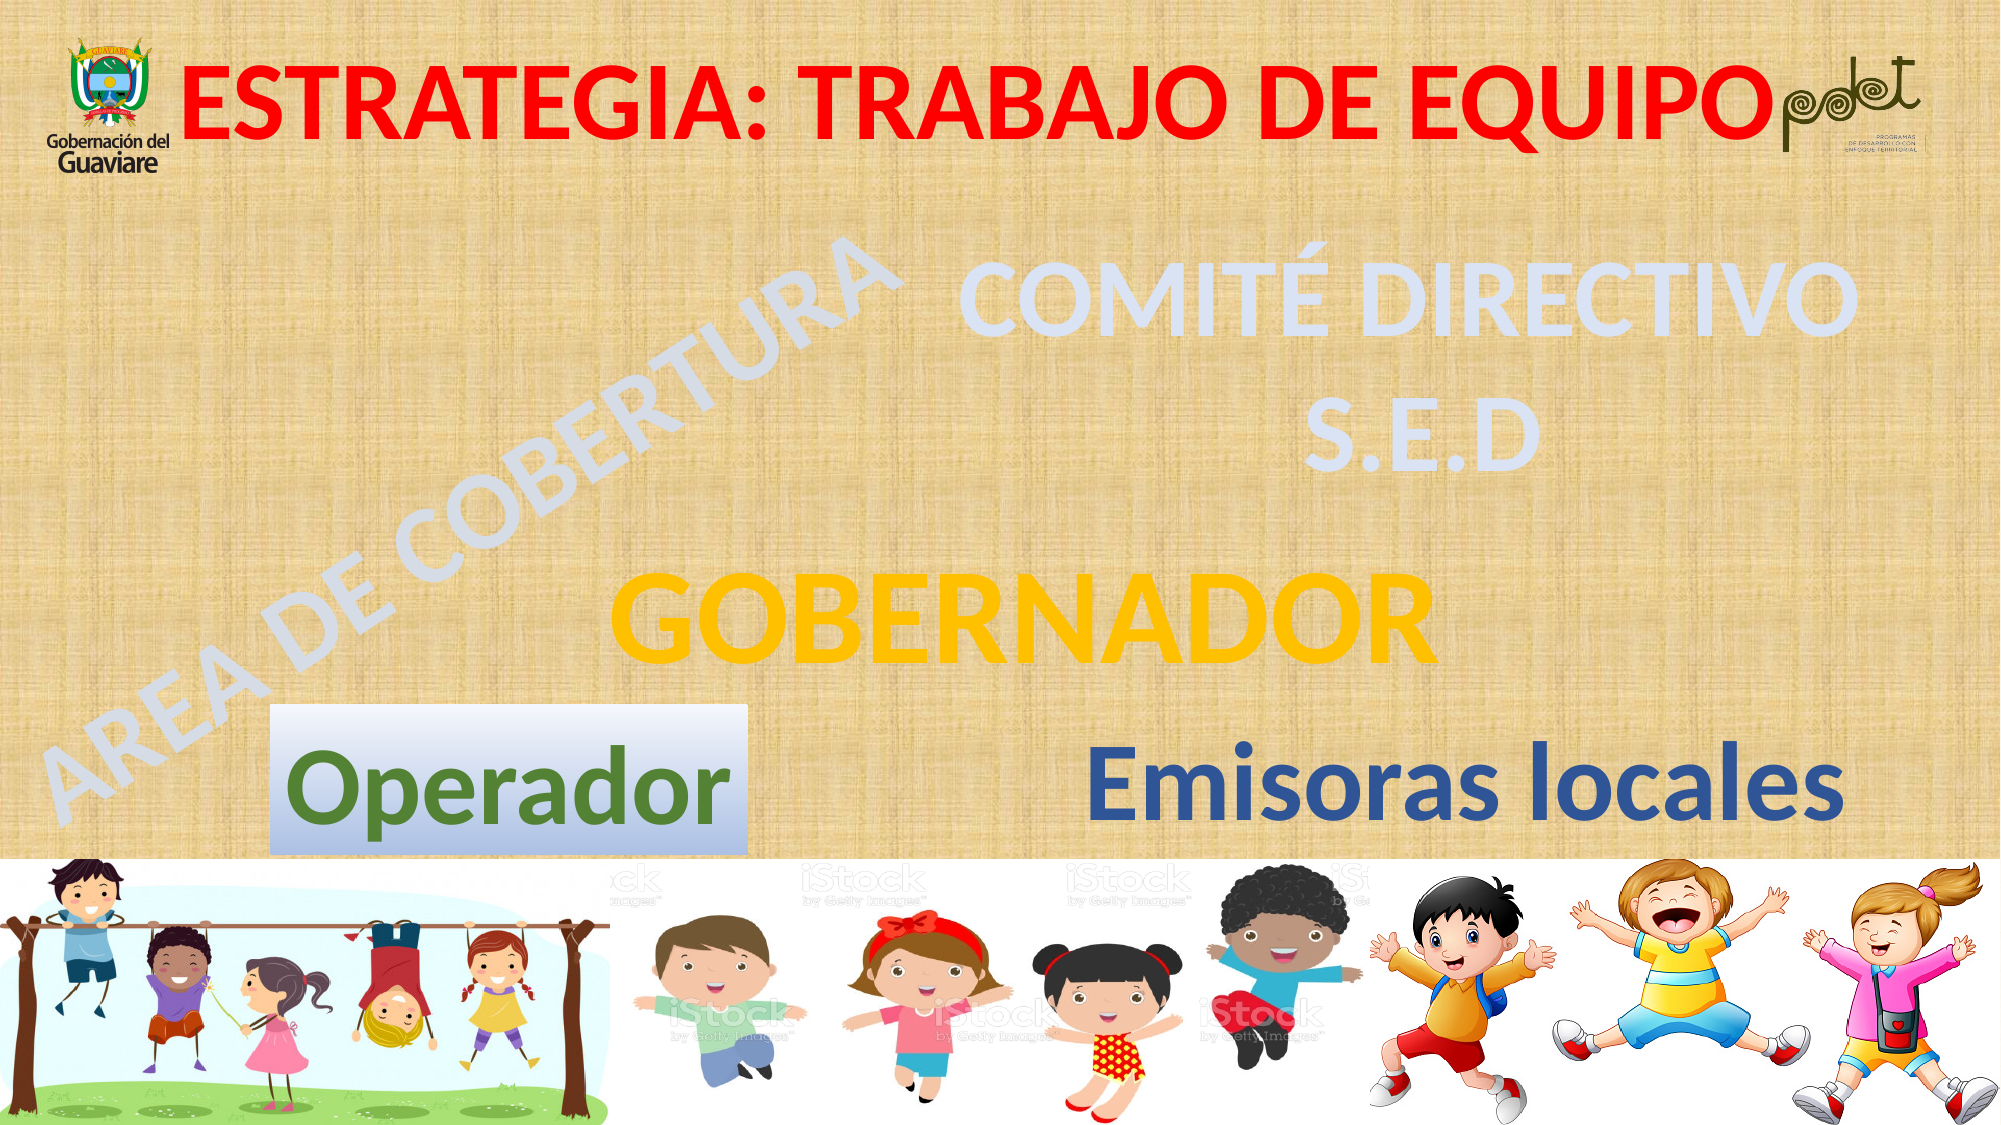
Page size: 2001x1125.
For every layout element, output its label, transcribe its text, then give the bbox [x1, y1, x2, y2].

text_box Operador [270, 704, 748, 855]
text_box AREA DE COBERTURA [0, 173, 935, 859]
text_box GOBERNADOR [593, 518, 1457, 699]
picture [0, 0, 2001, 1125]
text_box Emisoras locales [1069, 700, 1863, 851]
text_box ESTRATEGIA: TRABAJO DE EQUIPO [163, 19, 1793, 170]
text_box COMITÉ DIRECTIVO S.E.D [943, 216, 1903, 502]
